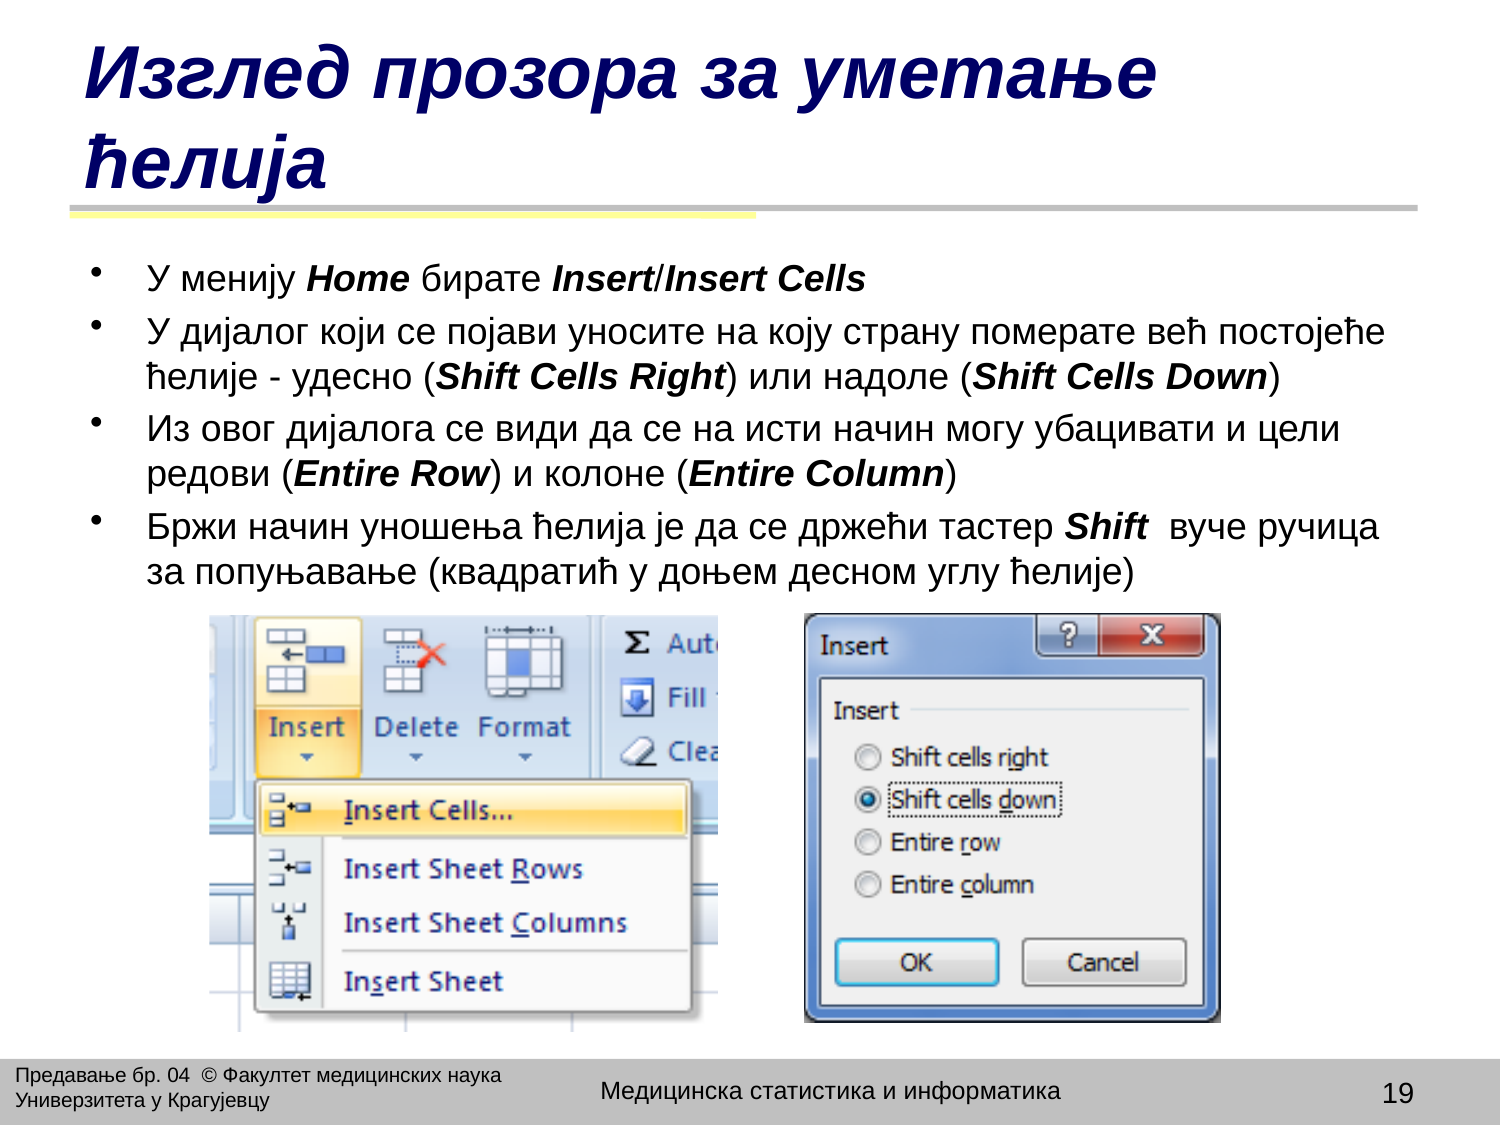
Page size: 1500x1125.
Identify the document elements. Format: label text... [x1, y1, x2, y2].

slide_number 19 [1166, 1066, 1430, 1125]
slide_number Предавање бр. 04 © Факултет медицинских наука Универзитета у Крагујевцу [0, 1053, 619, 1108]
picture [209, 615, 719, 1033]
picture [804, 613, 1221, 1023]
list У менију Home бирате Insert/Insert Cells У дијалог који се појави уносите на коју страну померате већ постојеће ћелије - удесно (Shift Cells Right) или надоле (Shift Cells Down) Из овог дијалога се види да се на исти начин могу убацивати и цели редови (Entire Row) и колоне (Entire Column) Бржи начин уношења ћелија је да се држећи тастер Shift вуче ручица за попуњавање (квадратић у доњем десном углу ћелије) [74, 246, 1426, 1023]
title Изглед прозора за уметање ћелија [69, 19, 1426, 208]
footer Медицинска статистика и информатика [512, 1066, 1151, 1125]
